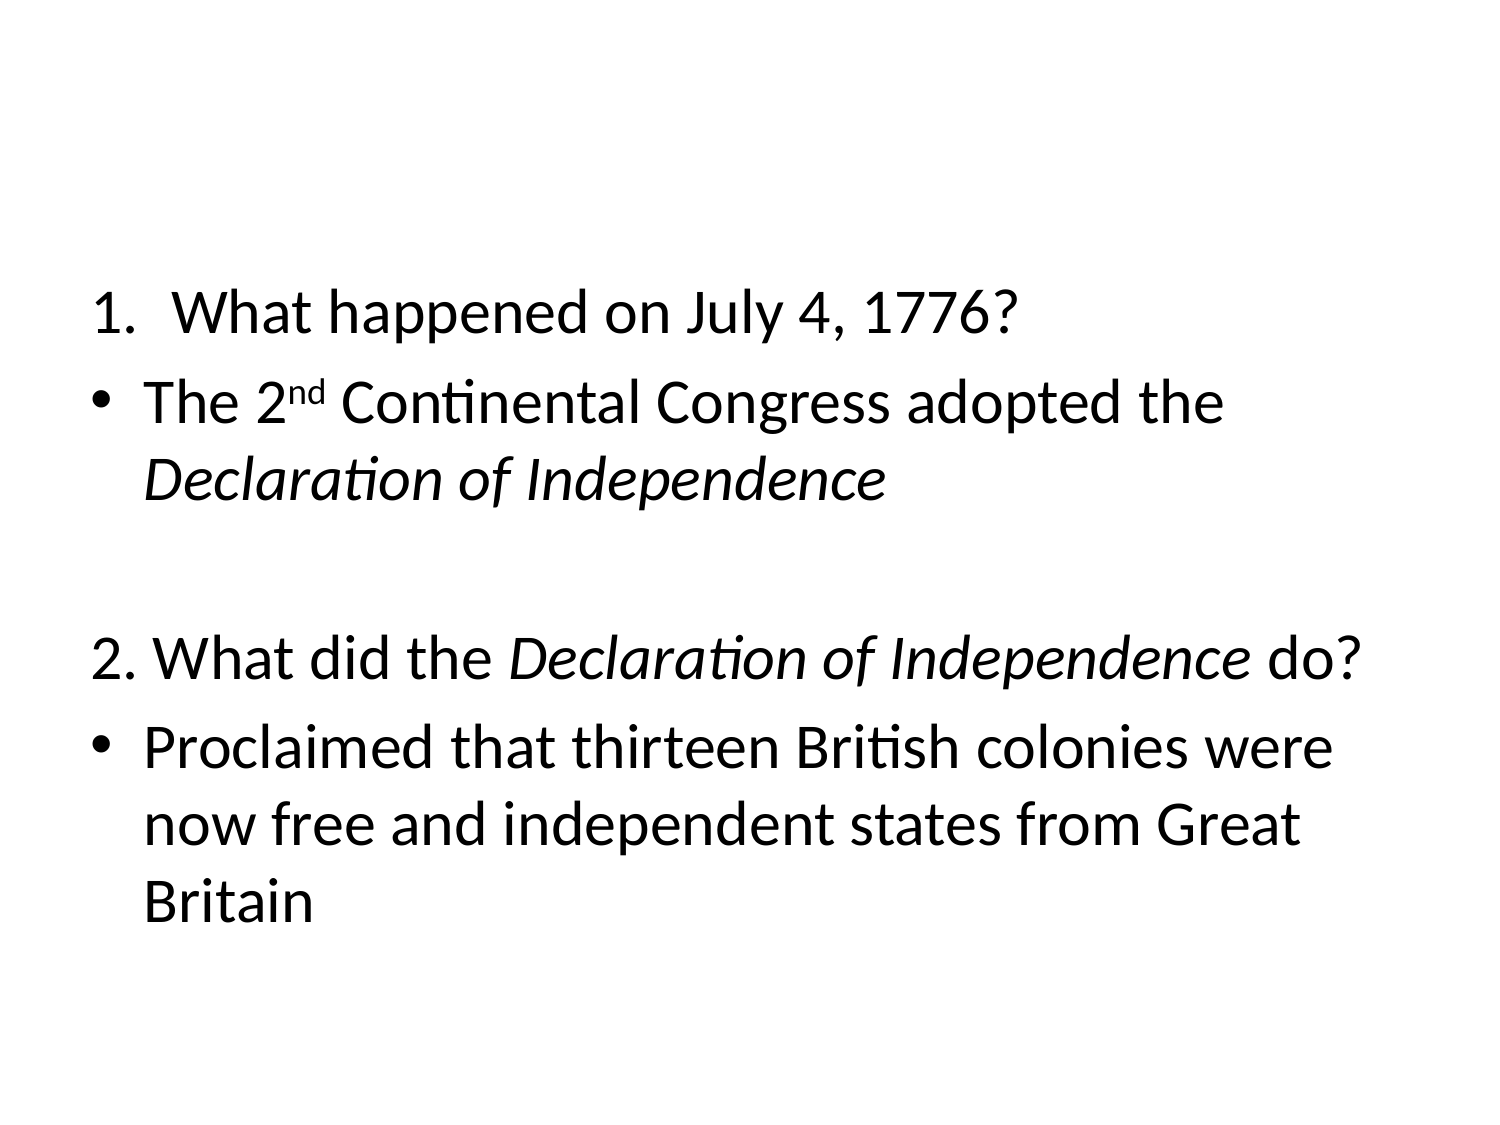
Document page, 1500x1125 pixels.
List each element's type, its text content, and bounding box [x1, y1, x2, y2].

list What happened on July 4, 1776? The 2nd Continental Congress adopted the Declaration of Independence 2. What did the Declaration of Independence do? Proclaimed that thirteen British colonies were now free and independent states from Great Britain [75, 262, 1425, 1005]
